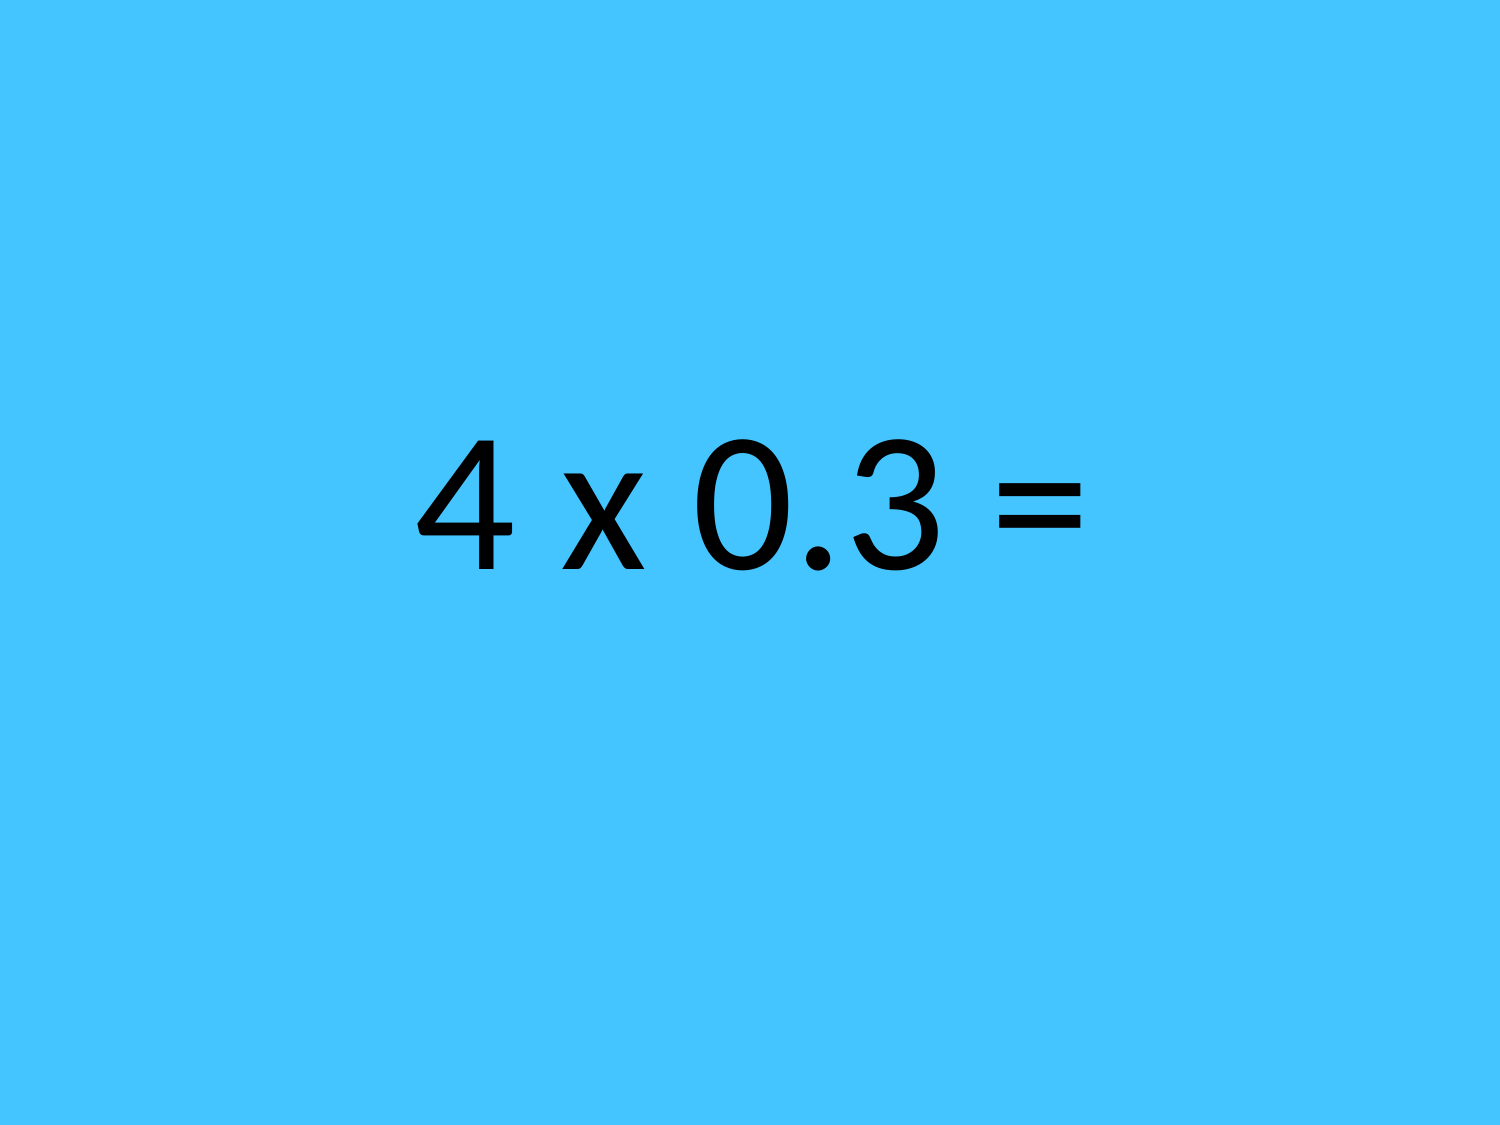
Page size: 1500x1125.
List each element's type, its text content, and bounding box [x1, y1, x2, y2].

text_box 4 x 0.3 = [399, 362, 1238, 618]
